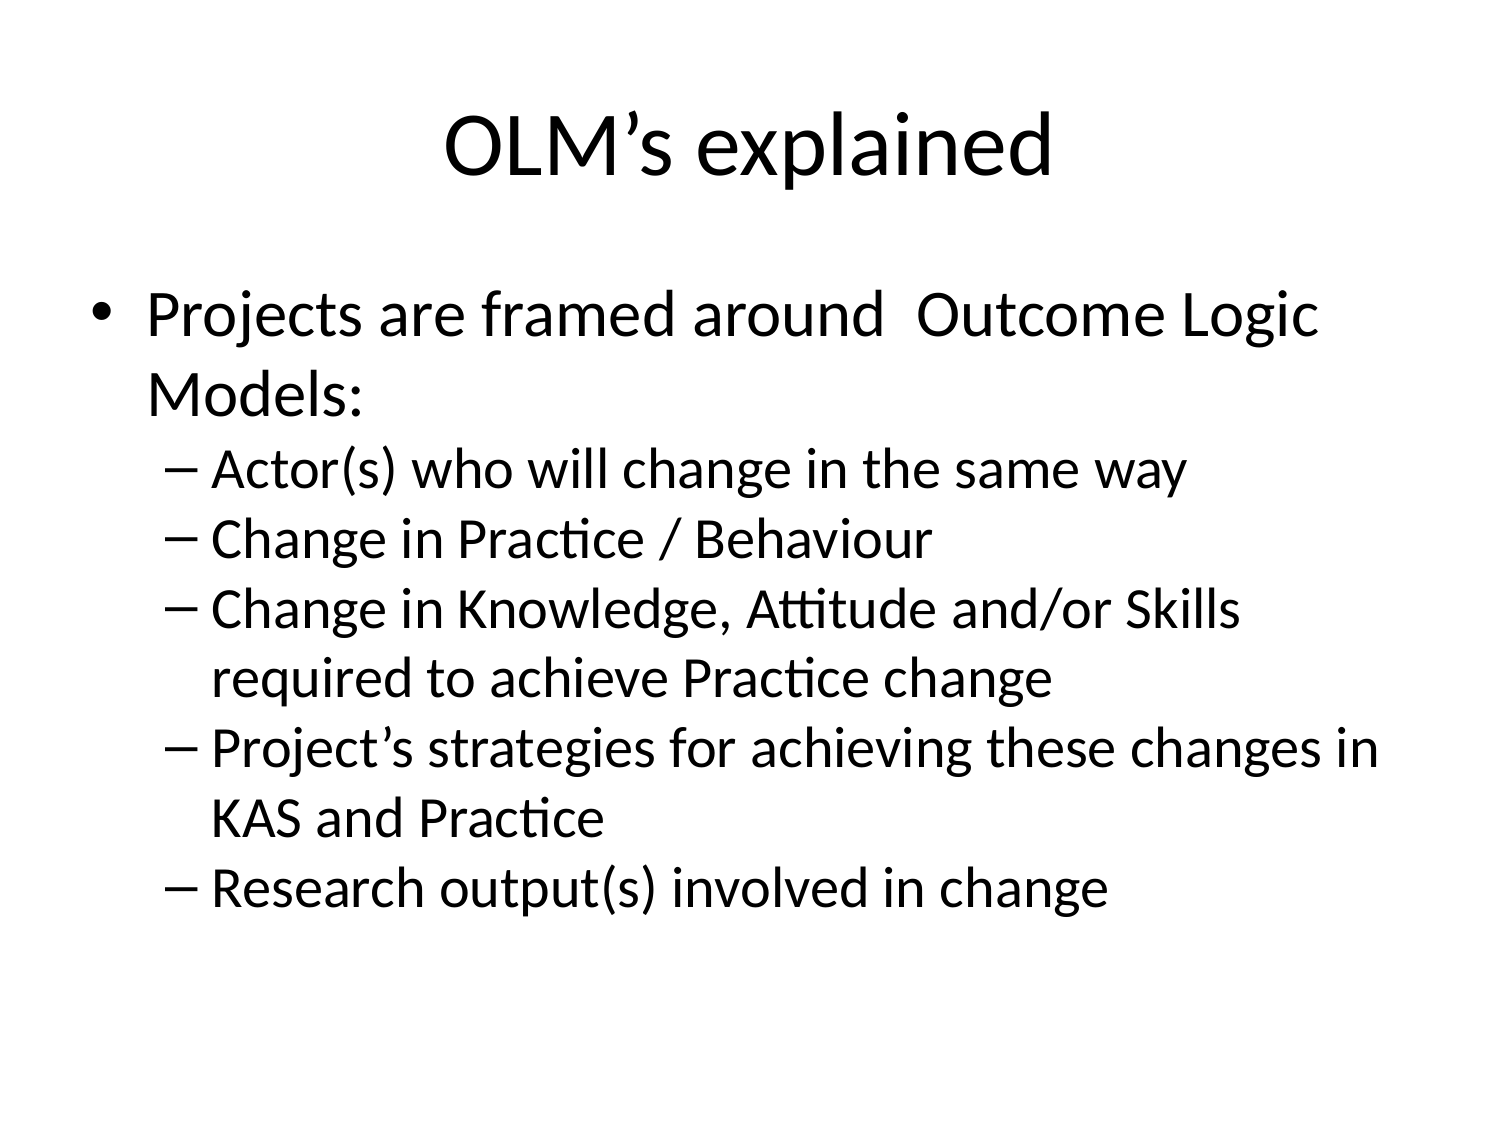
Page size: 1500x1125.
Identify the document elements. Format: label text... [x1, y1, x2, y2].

list Projects are framed around Outcome Logic Models: Actor(s) who will change in the same way Change in Practice / Behaviour Change in Knowledge, Attitude and/or Skills required to achieve Practice change Project’s strategies for achieving these changes in KAS and Practice Research output(s) involved in change [75, 262, 1425, 1005]
title OLM’s explained [75, 45, 1425, 233]
